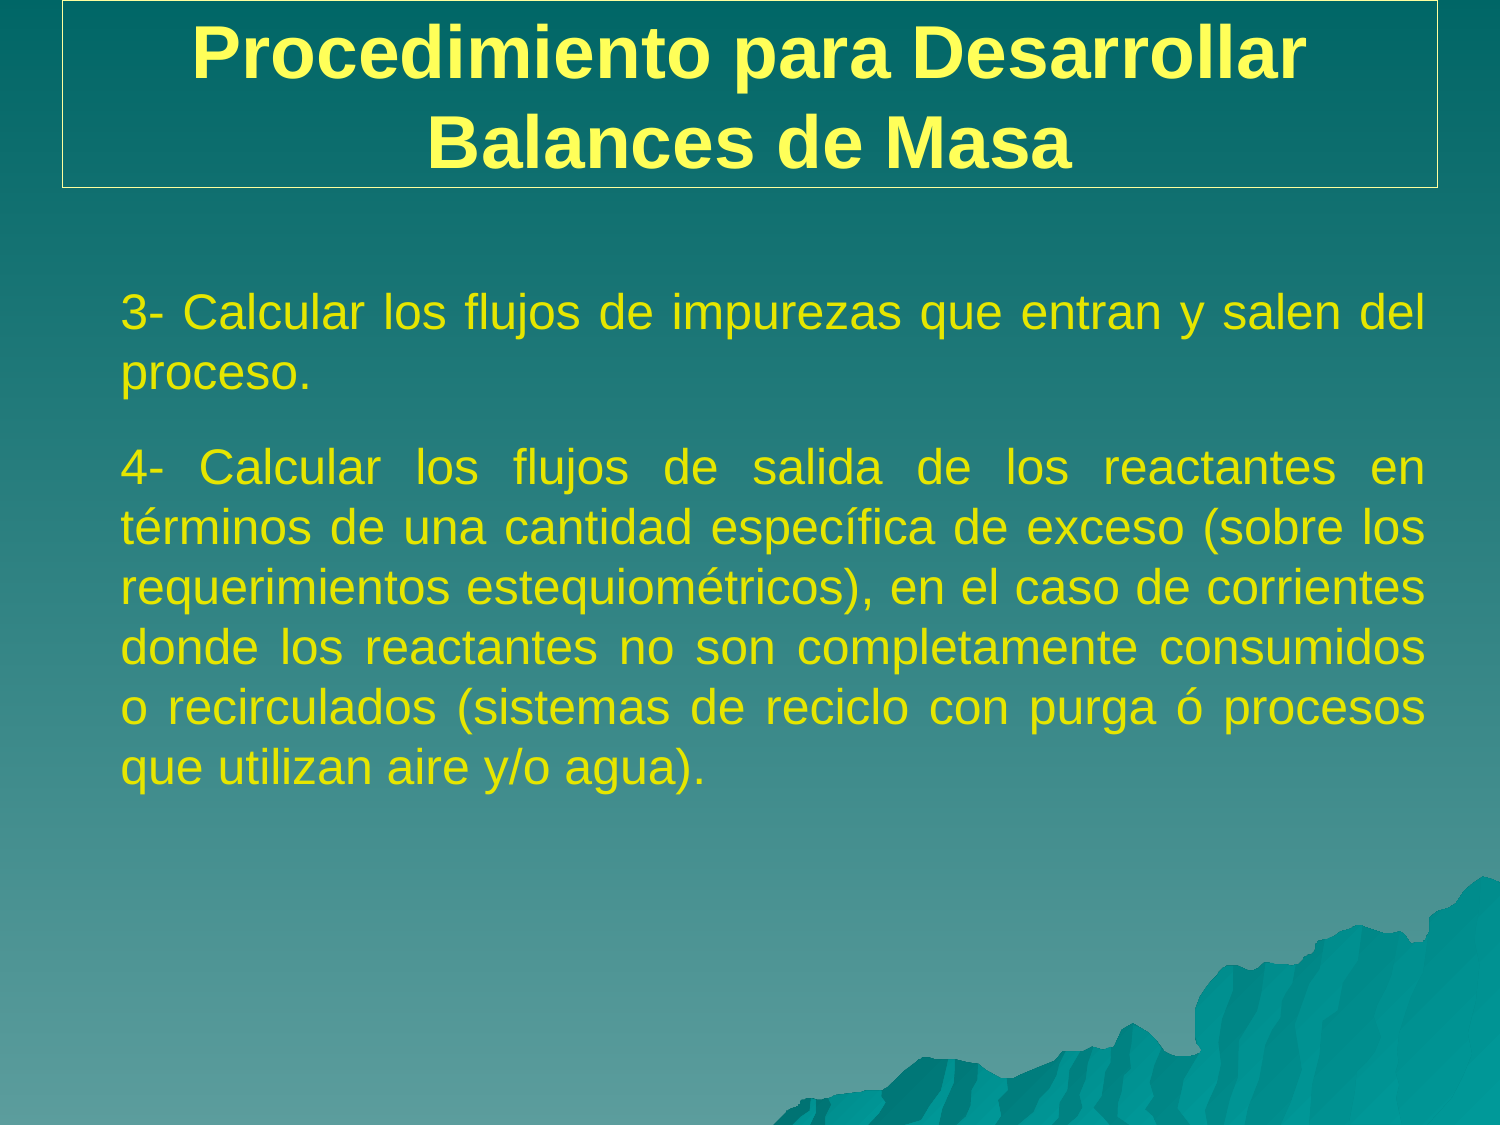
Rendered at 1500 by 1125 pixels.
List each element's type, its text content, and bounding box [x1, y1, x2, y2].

title Procedimiento para Desarrollar Balances de Masa [62, 0, 1438, 188]
text_box 3- Calcular los flujos de impurezas que entran y salen del proceso. 4- Calcular los flujos de salida de los reactantes en términos de una cantidad específica de exceso (sobre los requerimientos estequiométricos), en el caso de corrientes donde los reactantes no son completamente consumidos o recirculados (sistemas de reciclo con purga ó procesos que utilizan aire y/o agua). [105, 272, 1442, 802]
